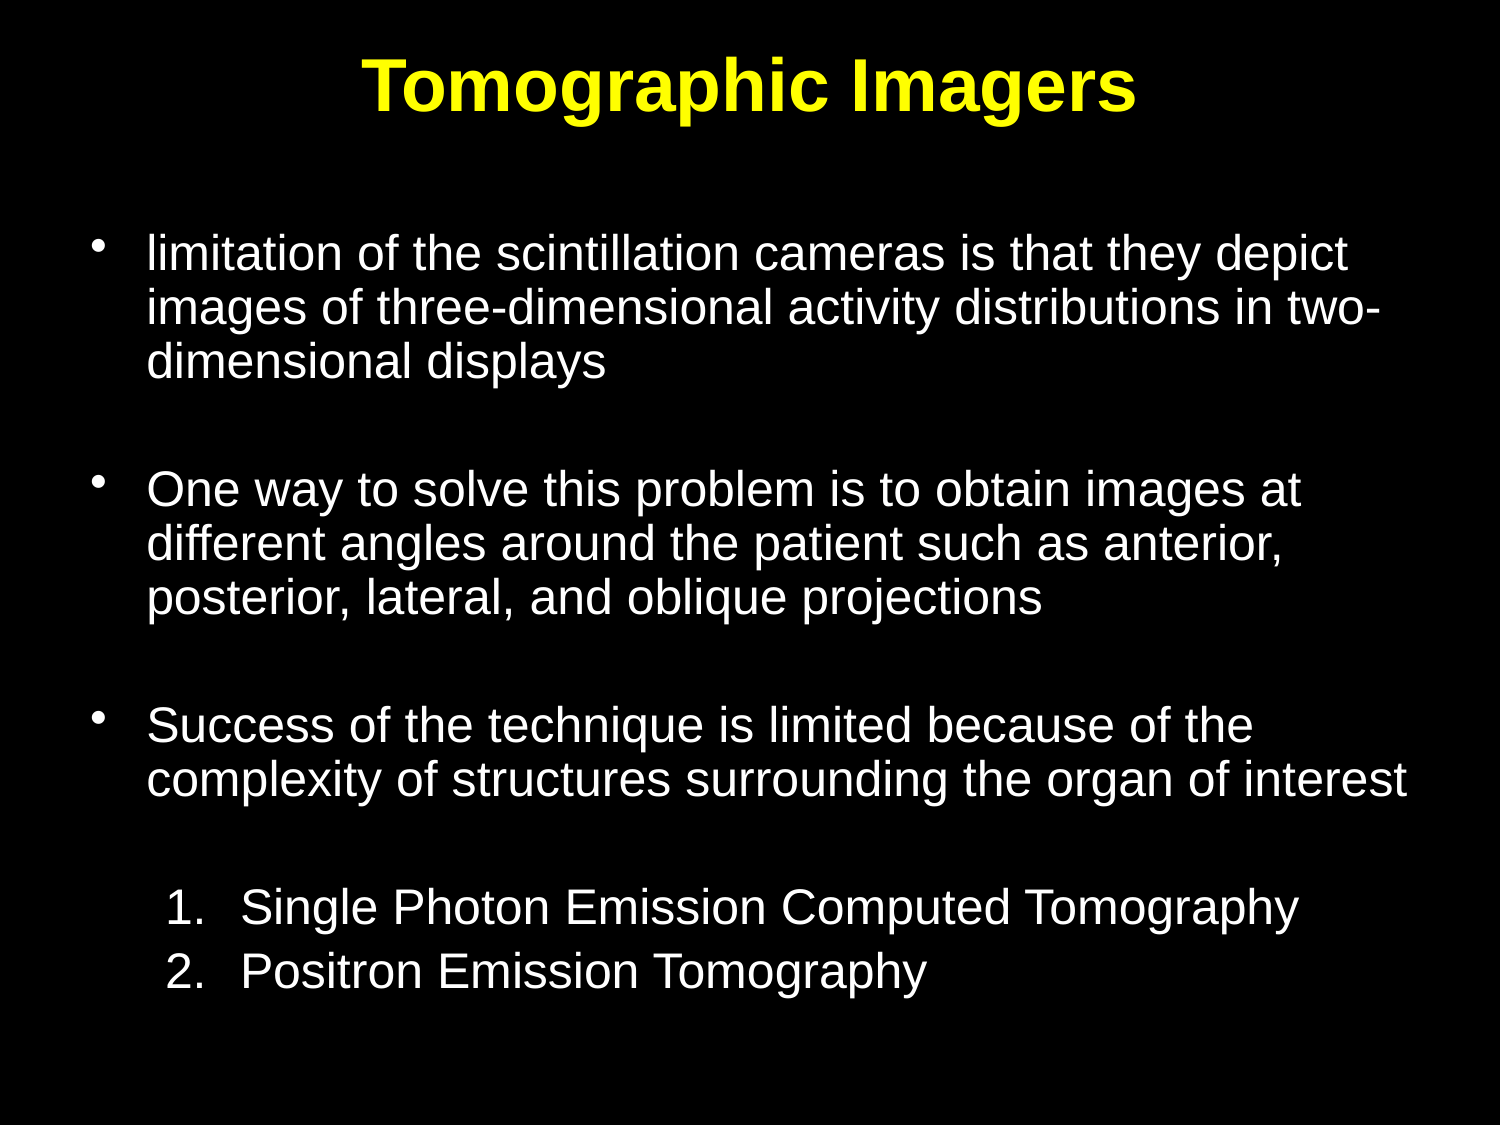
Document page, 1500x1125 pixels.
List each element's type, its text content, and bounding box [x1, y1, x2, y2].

title Tomographic Imagers [74, 0, 1426, 176]
list limitation of the scintillation cameras is that they depict images of three-dimensional activity distributions in two-dimensional displays One way to solve this problem is to obtain images at different angles around the patient such as anterior, posterior, lateral, and oblique projections Success of the technique is limited because of the complexity of structures surrounding the organ of interest Single Photon Emission Computed Tomography Positron Emission Tomography [74, 219, 1426, 1063]
